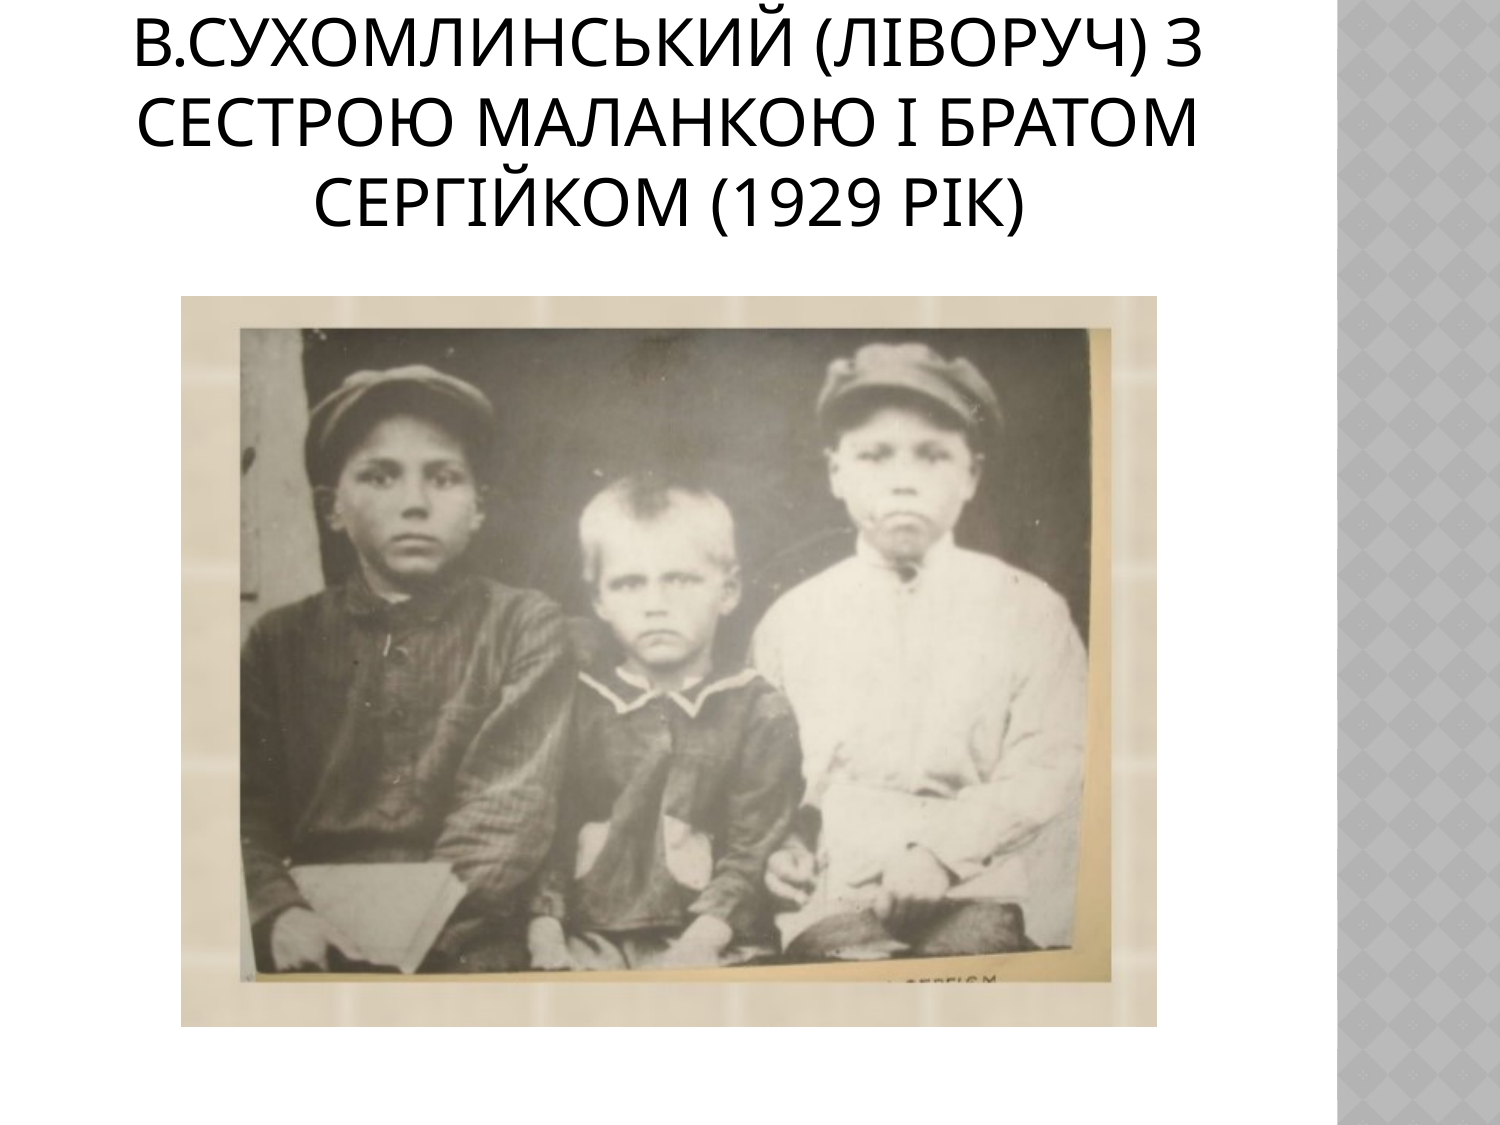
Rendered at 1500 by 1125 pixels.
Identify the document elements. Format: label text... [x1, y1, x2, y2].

title В.Сухомлинський (ліворуч) з сестрою Маланкою і братом Сергійком (1929 рік) [75, 35, 1263, 240]
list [180, 296, 1157, 1027]
